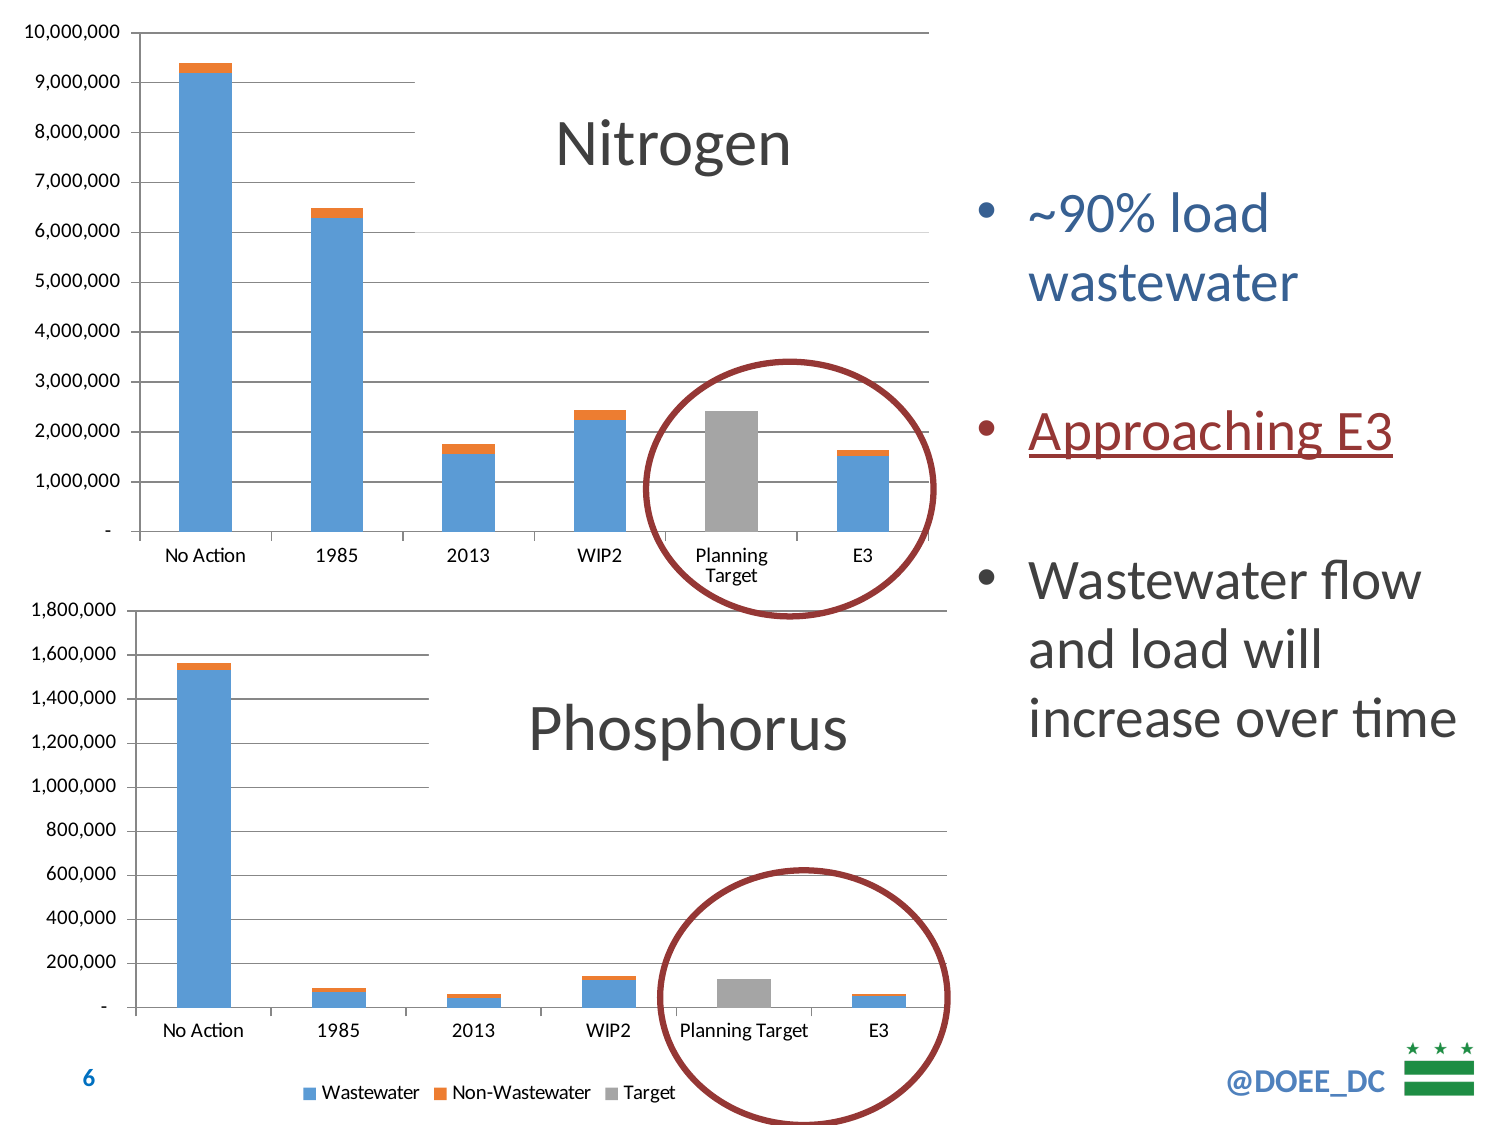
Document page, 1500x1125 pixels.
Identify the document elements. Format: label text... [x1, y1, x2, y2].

list ~90% load wastewater Approaching E3 Wastewater flow and load will increase over time [961, 167, 1478, 823]
text_box [756, 1118, 851, 1125]
picture [1399, 1036, 1477, 1101]
chart [0, 10, 970, 1111]
text_box @DOEE_DC [1174, 1051, 1396, 1106]
